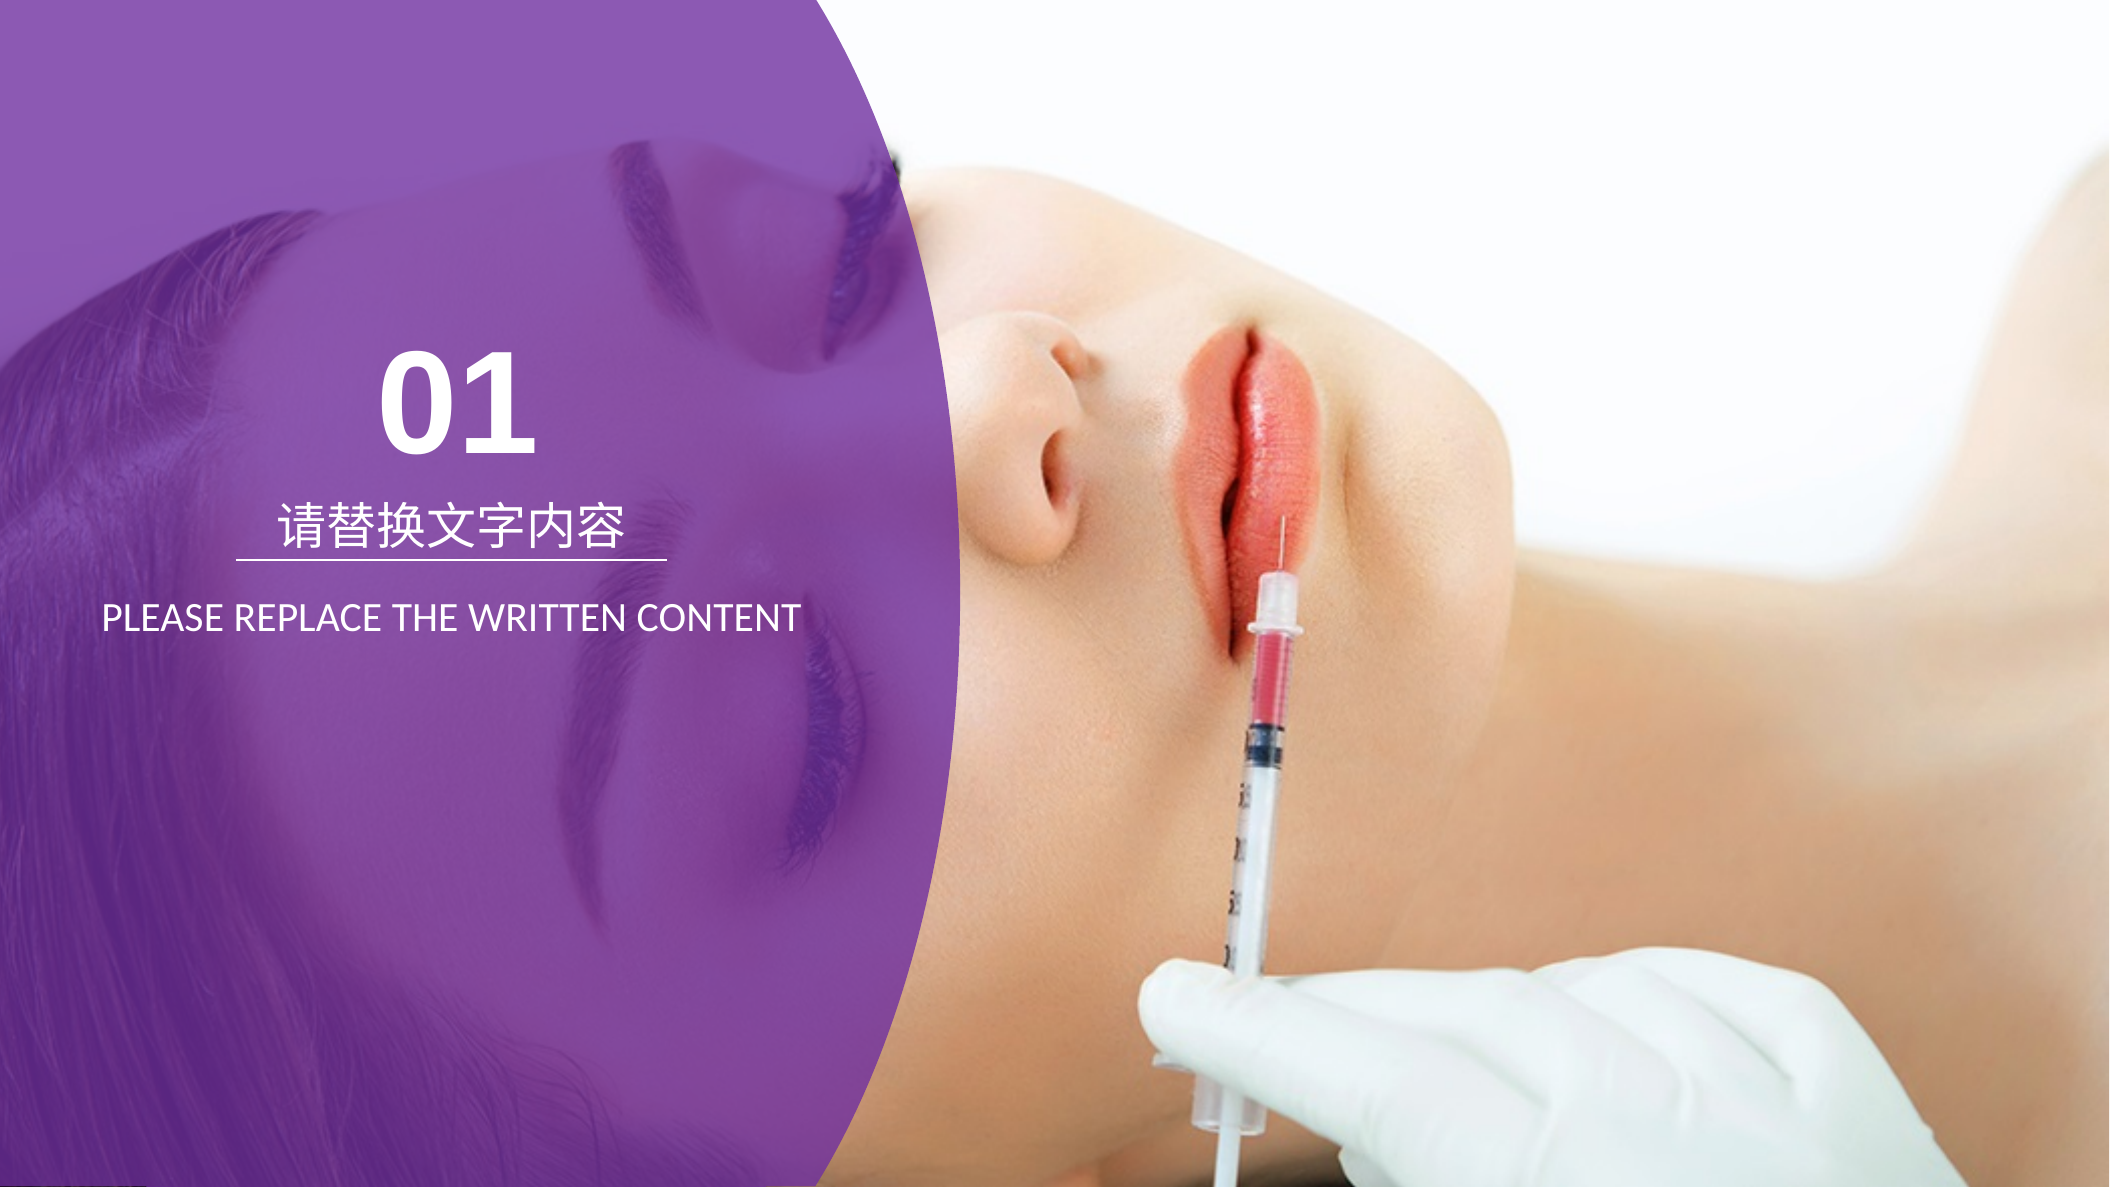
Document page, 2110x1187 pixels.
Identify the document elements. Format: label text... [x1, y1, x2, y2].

text_box 请替换文字内容 [235, 475, 668, 559]
text_box [0, 0, 962, 1187]
text_box Please replace the written content [101, 579, 802, 640]
text_box [817, 0, 2110, 1187]
text_box 01 [376, 307, 585, 484]
